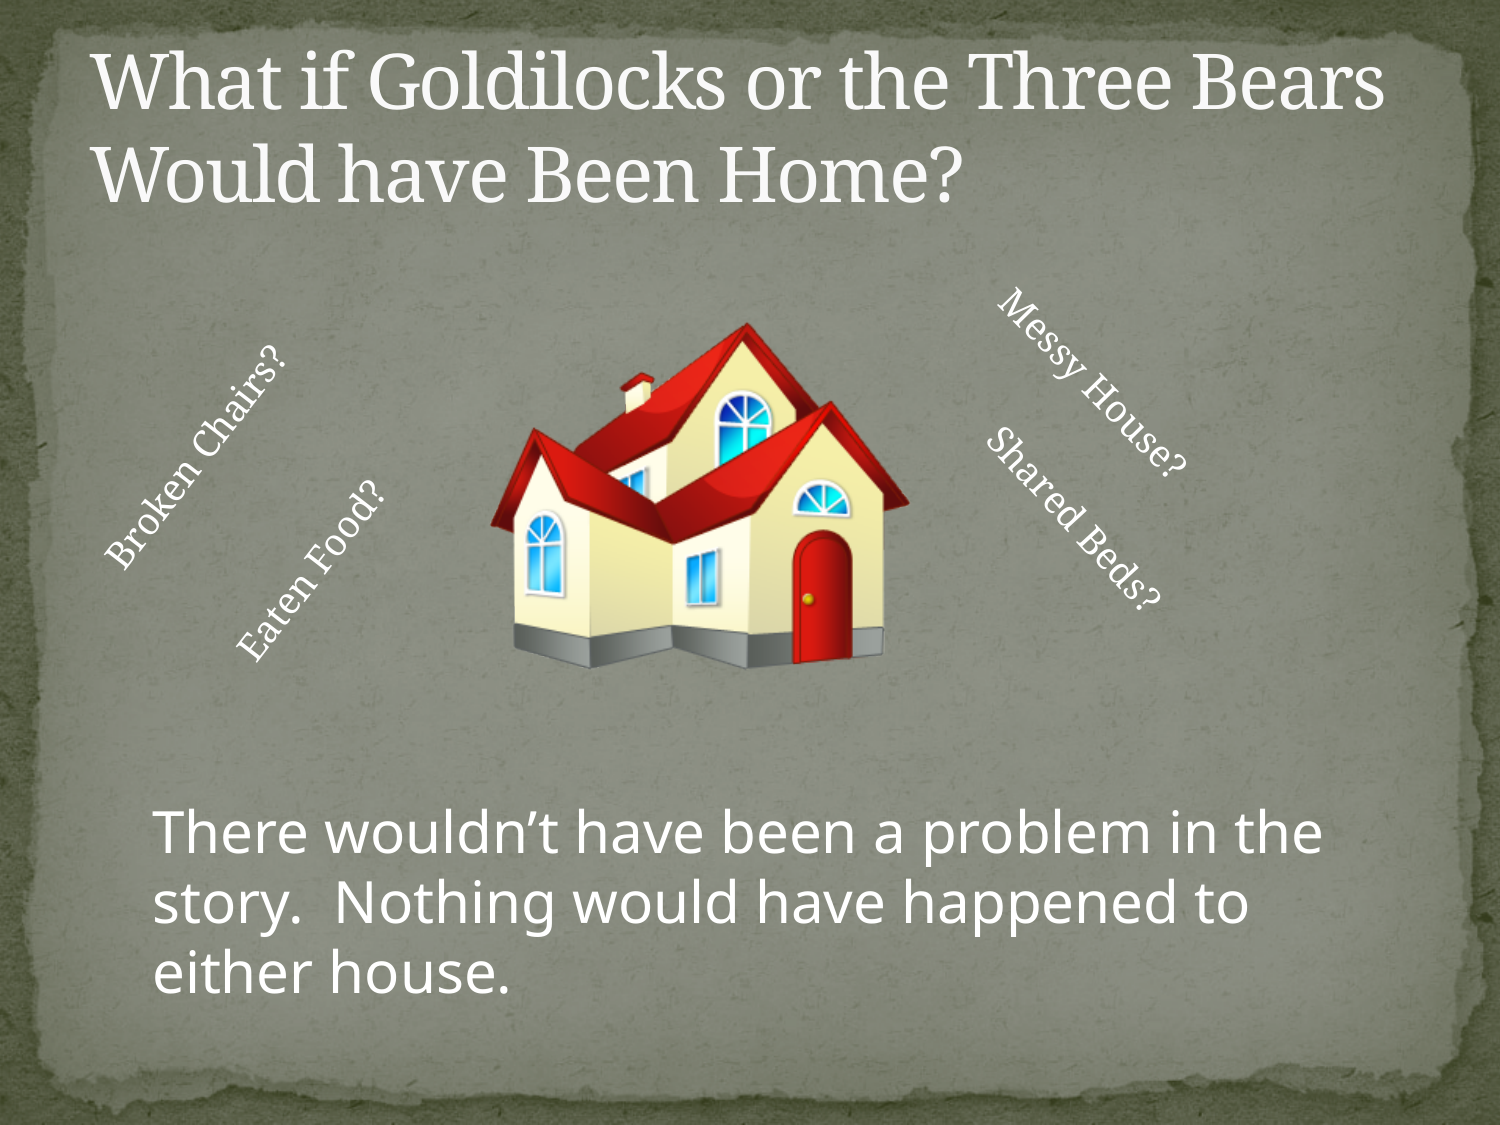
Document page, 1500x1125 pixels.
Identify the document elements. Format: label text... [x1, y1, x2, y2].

title What if Goldilocks or the Three Bears Would have Been Home? [74, 24, 1425, 225]
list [477, 265, 923, 711]
text_box Messy House? [975, 262, 1249, 541]
text_box Broken Chairs? [79, 296, 329, 594]
text_box Eaten Food? [212, 387, 461, 686]
text_box There wouldn’t have been a problem in the story. Nothing would have happened to either house. [137, 787, 1375, 1013]
text_box Shared Beds? [963, 399, 1230, 684]
